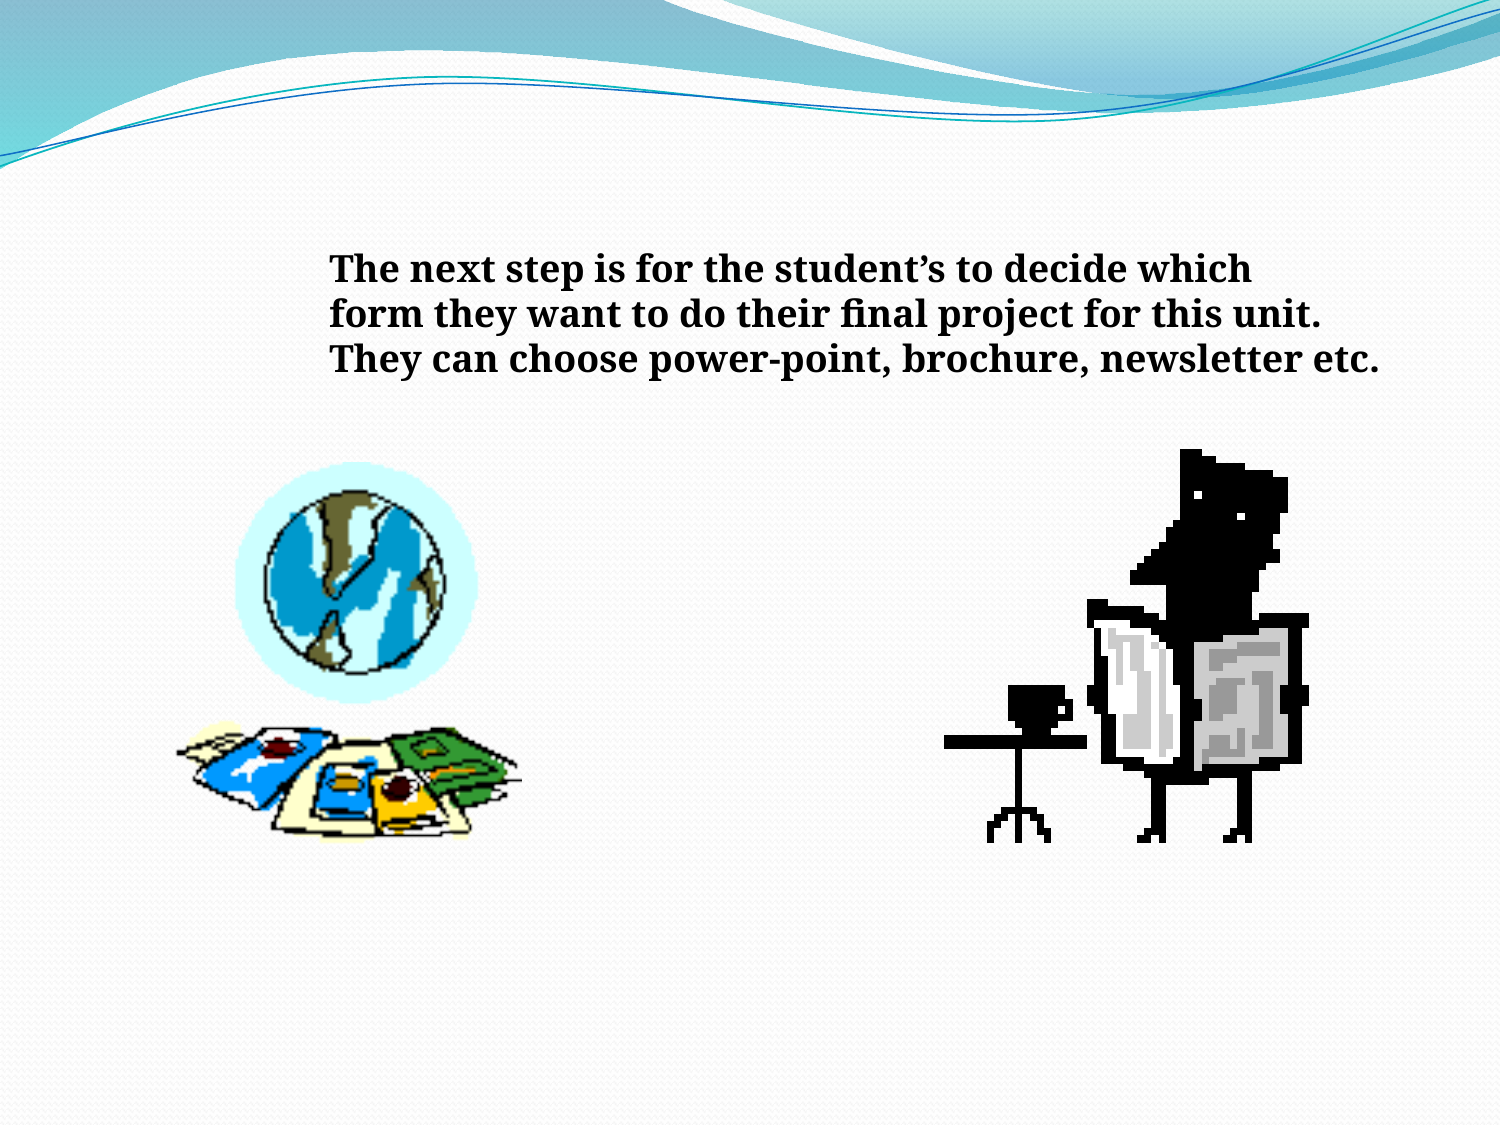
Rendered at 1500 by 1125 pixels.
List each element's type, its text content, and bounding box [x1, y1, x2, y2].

picture [937, 449, 1331, 844]
text_box The next step is for the student’s to decide which form they want to do their final project for this unit. They can choose power-point, brochure, newsletter etc. [314, 237, 1396, 433]
picture [174, 462, 522, 861]
